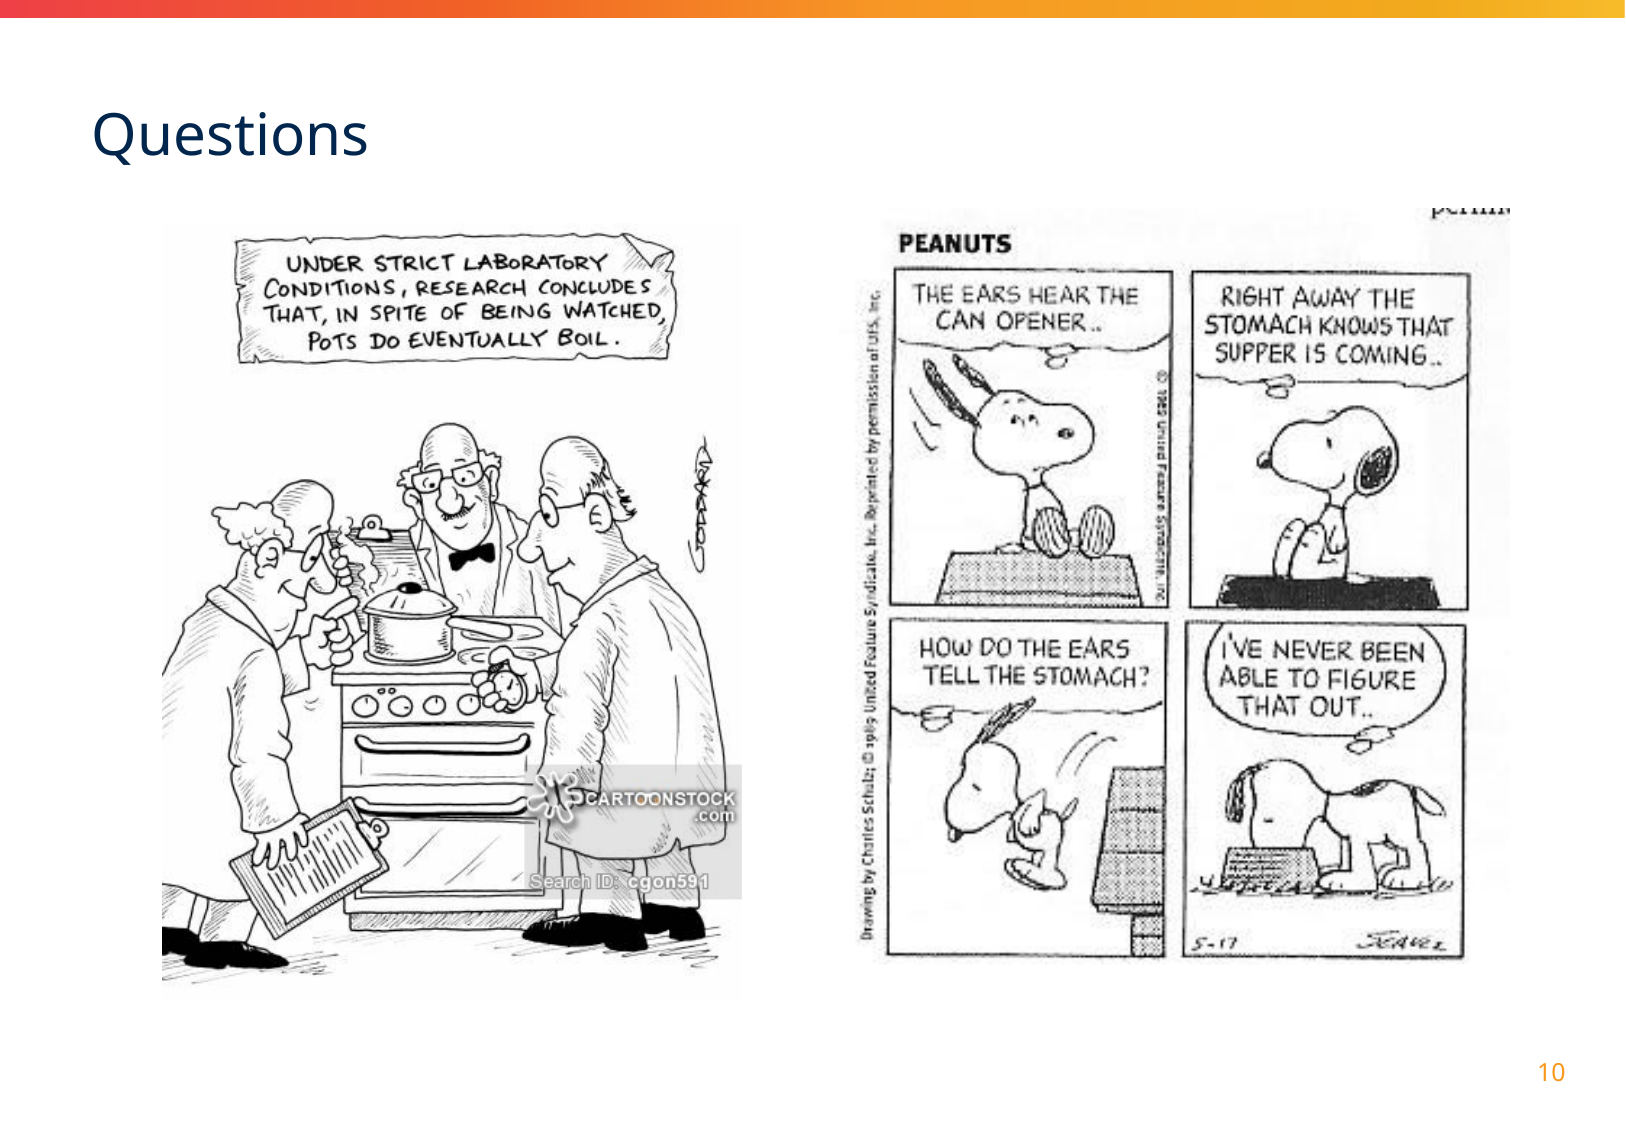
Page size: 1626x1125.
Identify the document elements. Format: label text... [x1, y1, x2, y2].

list Questions [91, 90, 1534, 173]
picture [162, 223, 742, 1002]
picture [0, 0, 1625, 18]
picture [838, 207, 1510, 1002]
